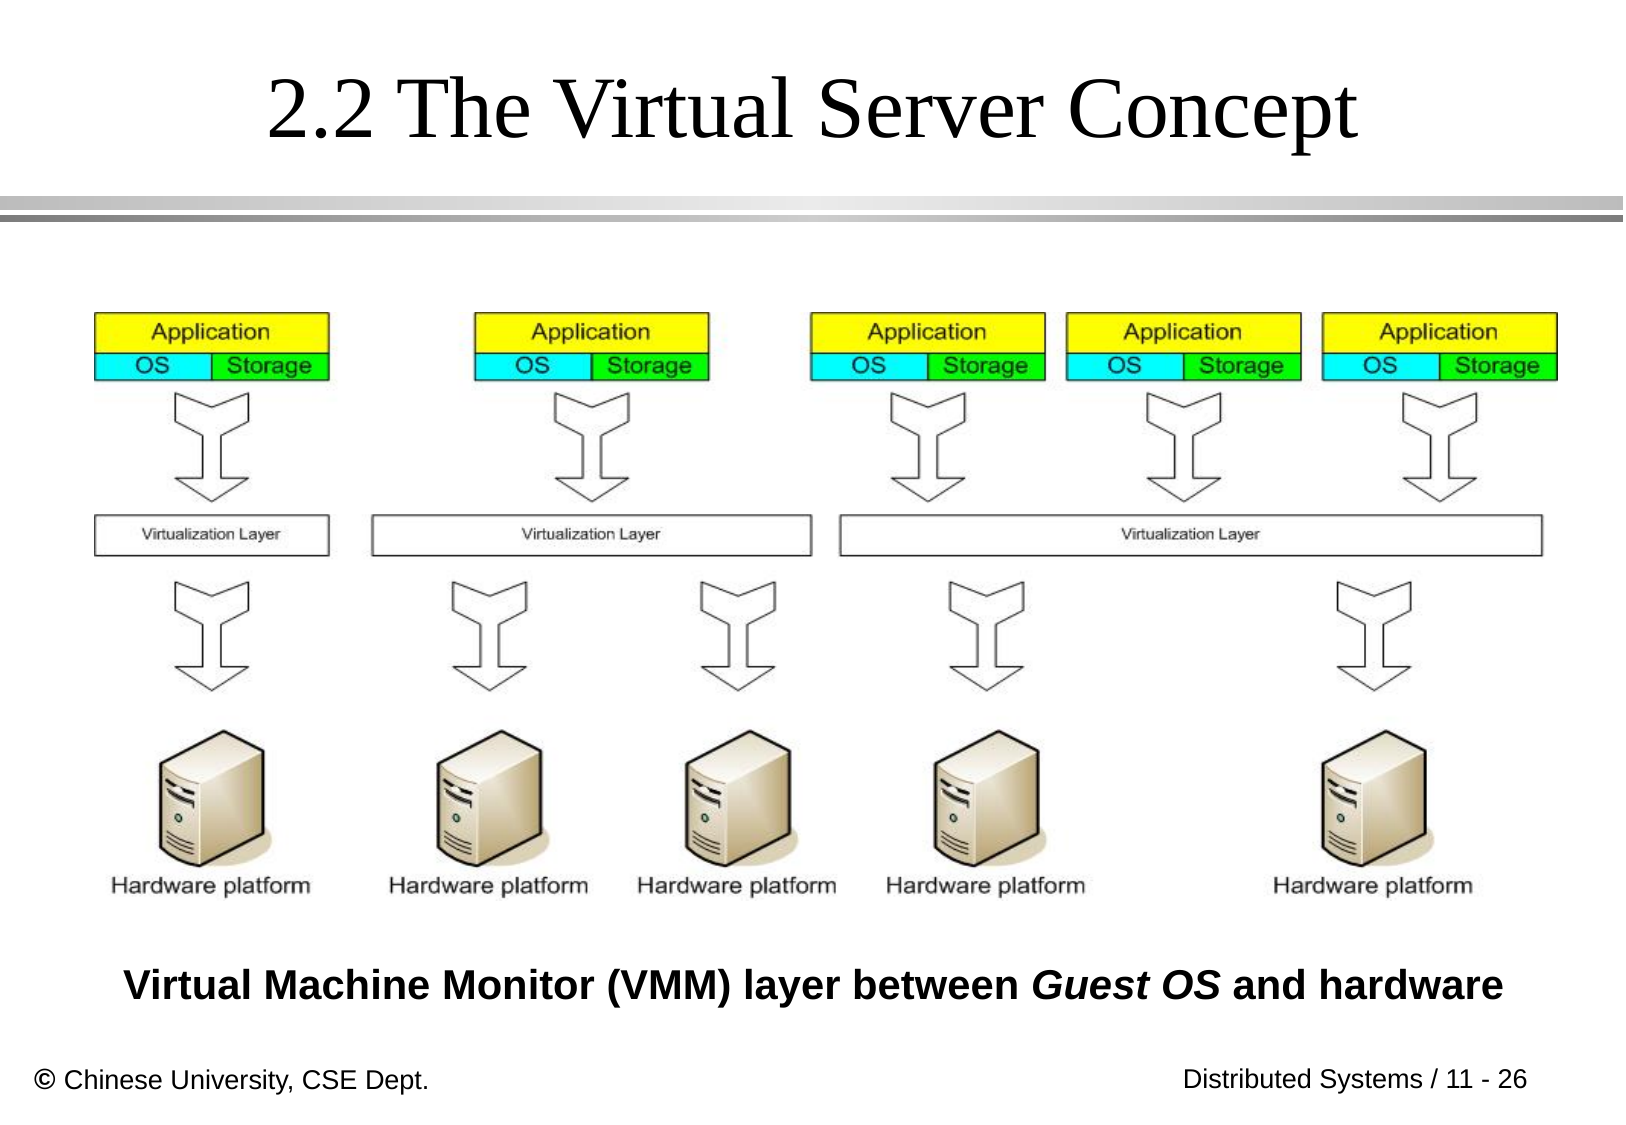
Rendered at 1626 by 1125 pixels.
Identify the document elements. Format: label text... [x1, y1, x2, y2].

title 2.2 The Virtual Server Concept [50, 62, 1575, 163]
text_box Virtual Machine Monitor (VMM) layer between Guest OS and hardware [108, 950, 1531, 1015]
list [94, 312, 1558, 902]
